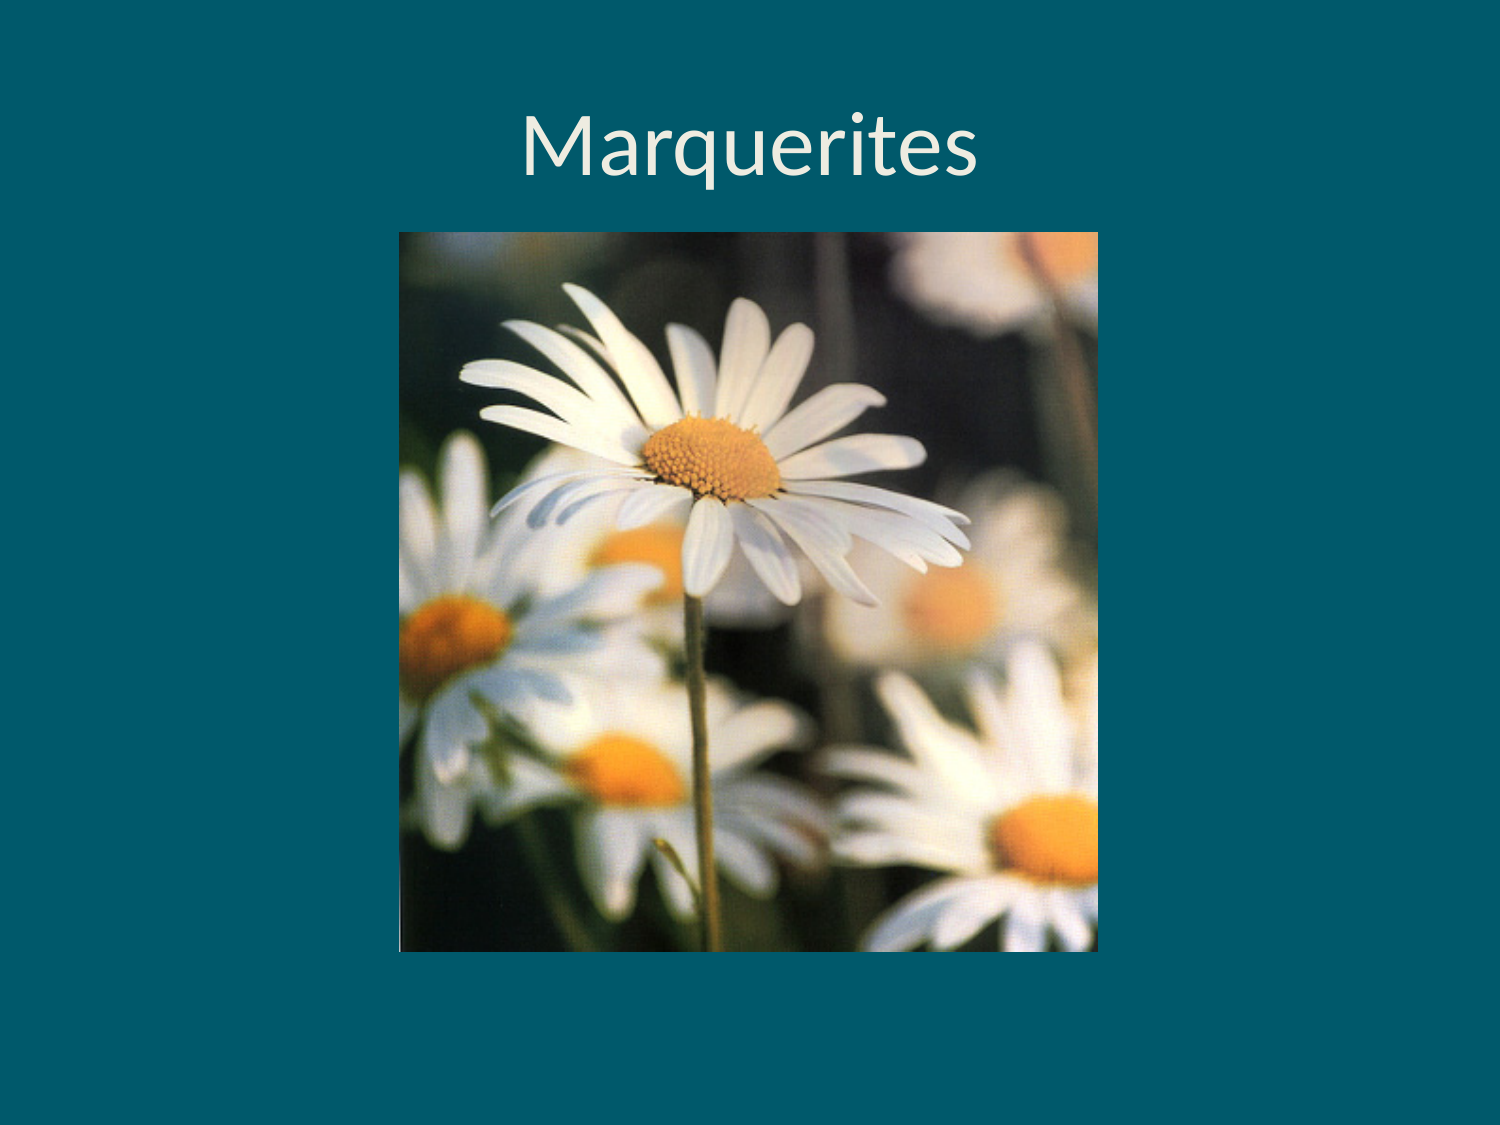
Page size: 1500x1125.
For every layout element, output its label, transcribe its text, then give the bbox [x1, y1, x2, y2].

picture [399, 232, 1099, 952]
title Marquerites [75, 45, 1425, 233]
